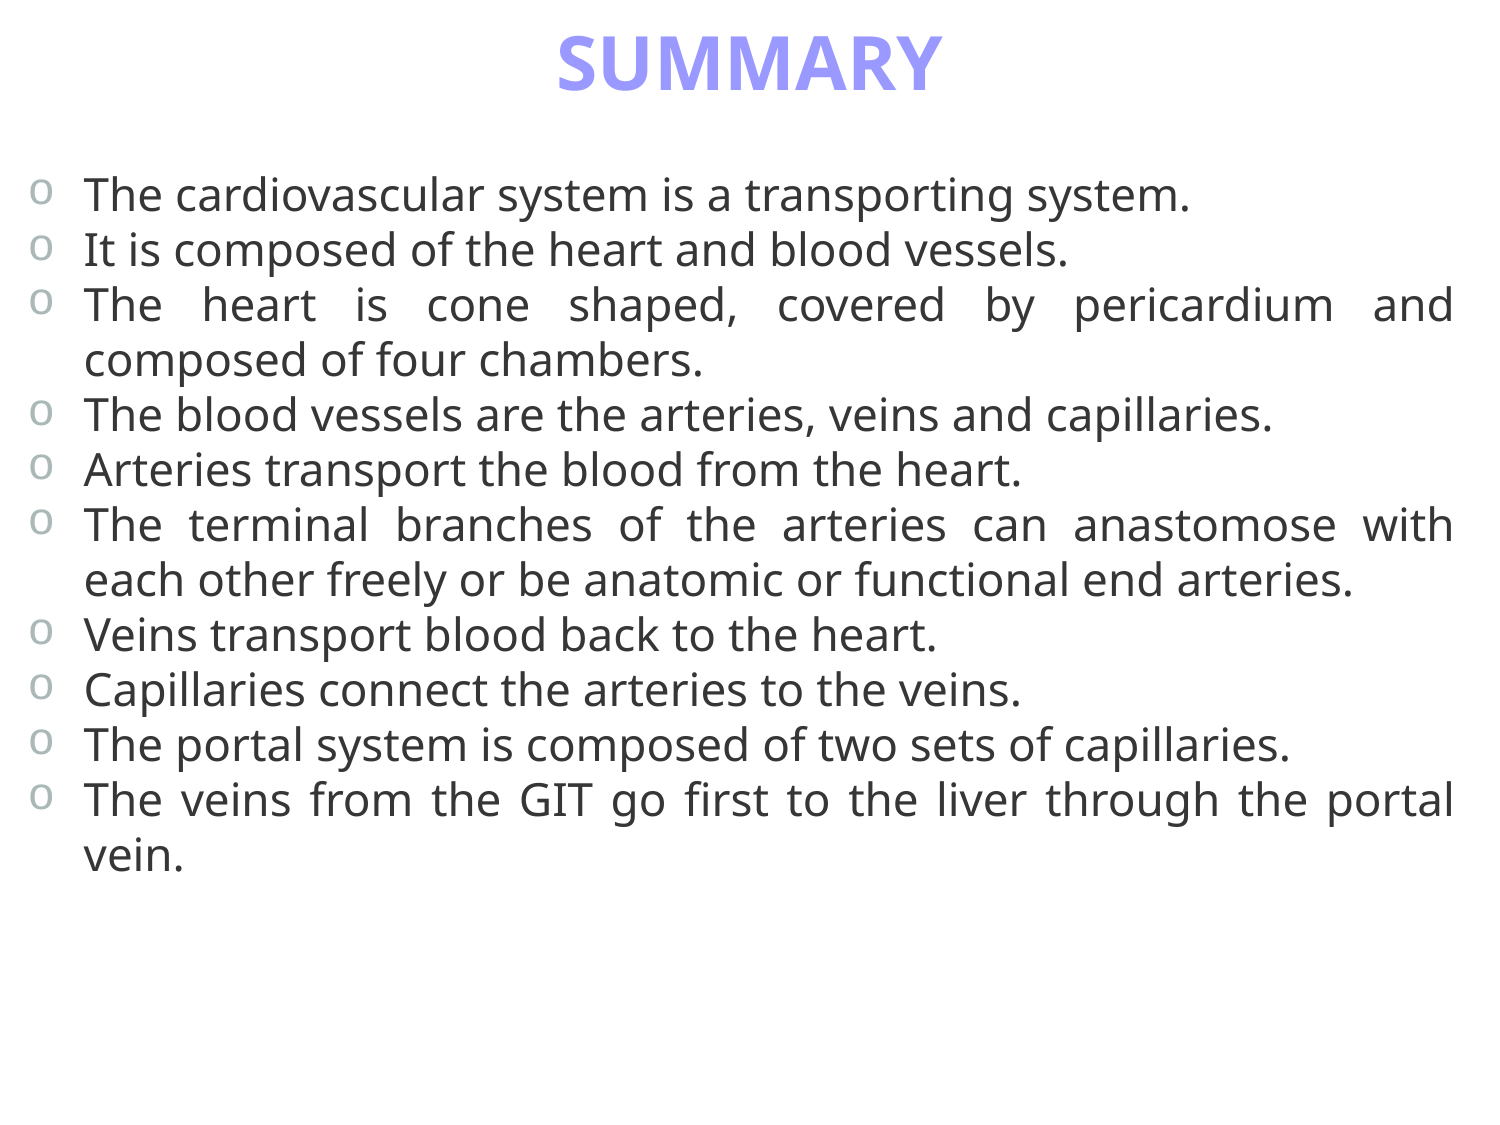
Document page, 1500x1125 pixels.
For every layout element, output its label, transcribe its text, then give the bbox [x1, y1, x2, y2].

text_box SUMMARY [0, 8, 1500, 130]
list The cardiovascular system is a transporting system. It is composed of the heart and blood vessels. The heart is cone shaped, covered by pericardium and composed of four chambers. The blood vessels are the arteries, veins and capillaries. Arteries transport the blood from the heart. The terminal branches of the arteries can anastomose with each other freely or be anatomic or functional end arteries. Veins transport blood back to the heart. Capillaries connect the arteries to the veins. The portal system is composed of two sets of capillaries. The veins from the GIT go first to the liver through the portal vein. [12, 157, 1472, 989]
